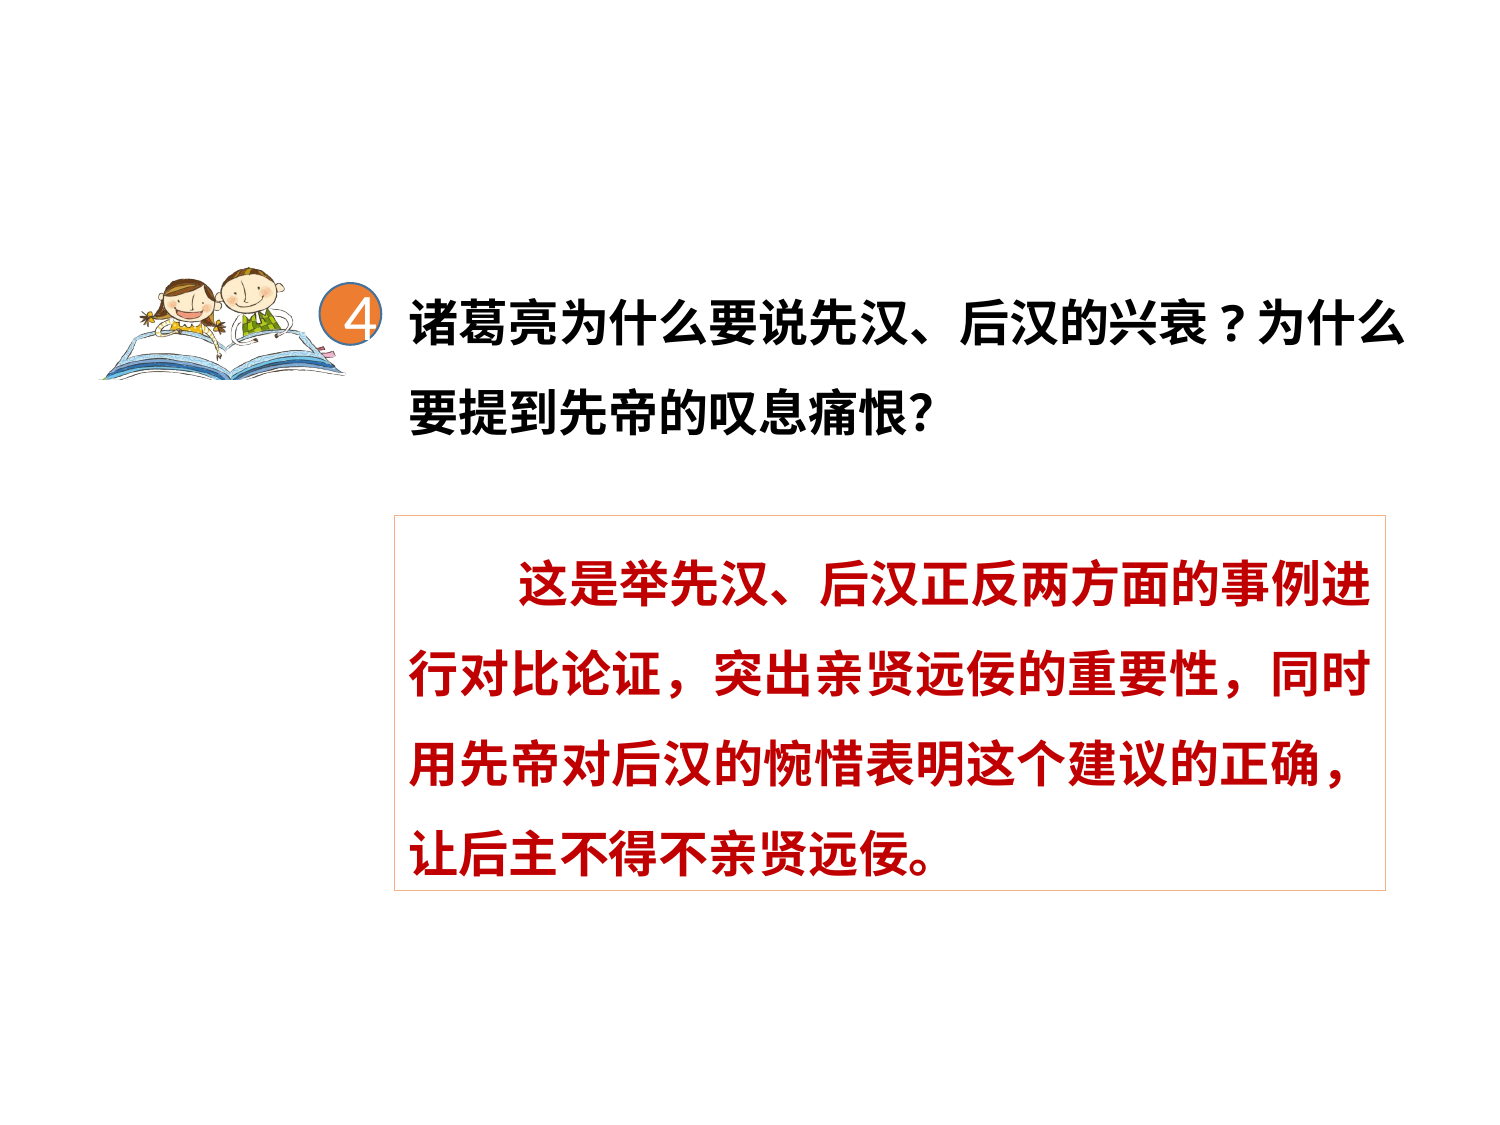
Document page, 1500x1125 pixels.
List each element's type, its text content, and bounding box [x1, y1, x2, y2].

text_box 4 [346, 282, 383, 346]
picture [98, 265, 346, 380]
text_box 这是举先汉、后汉正反两方面的事例进行对比论证，突出亲贤远佞的重要性，同时用先帝对后汉的惋惜表明这个建议的正确，让后主不得不亲贤远佞。 [394, 515, 1386, 891]
text_box 诸葛亮为什么要说先汉、后汉的兴衰?为什么要提到先帝的叹息痛恨？ [394, 253, 1434, 449]
